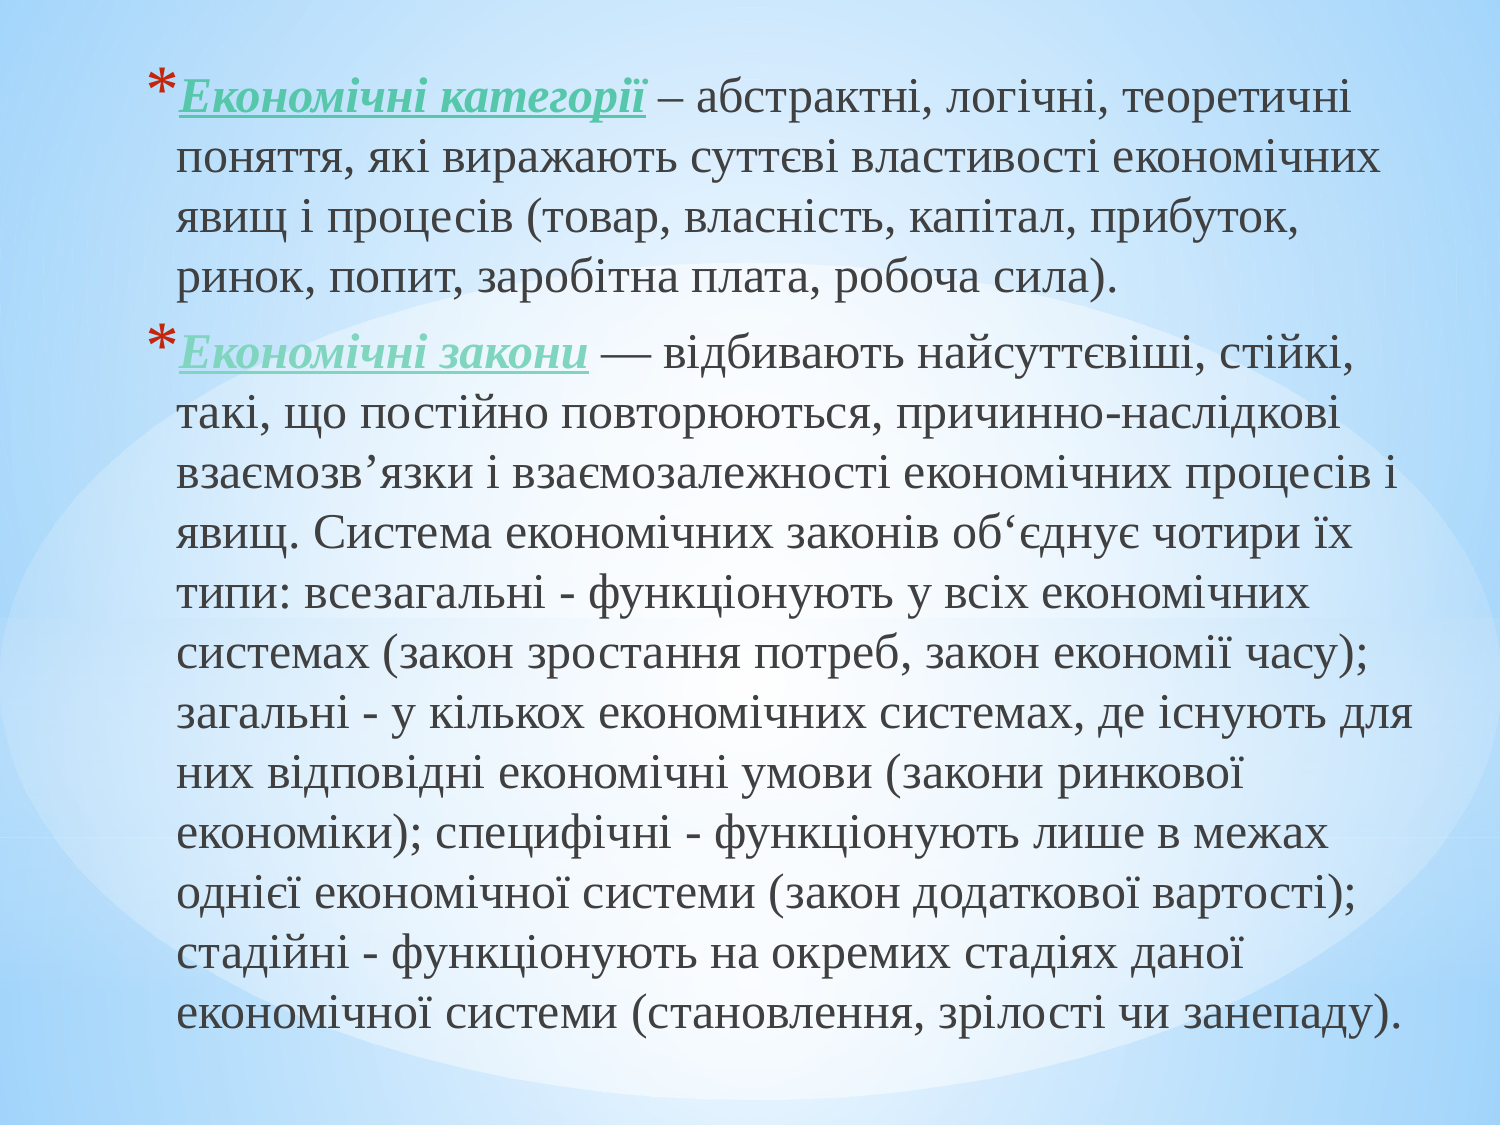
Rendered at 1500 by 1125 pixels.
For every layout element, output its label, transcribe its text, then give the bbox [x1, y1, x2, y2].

list Економічні категорії – абстрактні, логічні, теоретичні поняття, які виражають суттєві властивості економічних явищ і процесів (товар, власність, капітал, прибуток, ринок, попит, заробітна плата, робоча сила). Економічні закони — відбивають найсуттєвіші, стійкі, такі, що постійно повторюються, причинно-наслідкові взаємозв’язки і взаємозалежності економічних процесів і явищ. Система економічних законів об‘єднує чотири їх типи: всезагальні - функціонують у всіх економічних системах (закон зростання потреб, закон економії часу); загальні - у кількох економічних системах, де існують для них відповідні економічні умови (закони ринкової економіки); специфічні - функціонують лише в межах однієї економічної системи (закон додаткової вартості); стадійні - функціонують на окремих стадіях даної економічної системи (становлення, зрілості чи занепаду). [123, 54, 1436, 1083]
